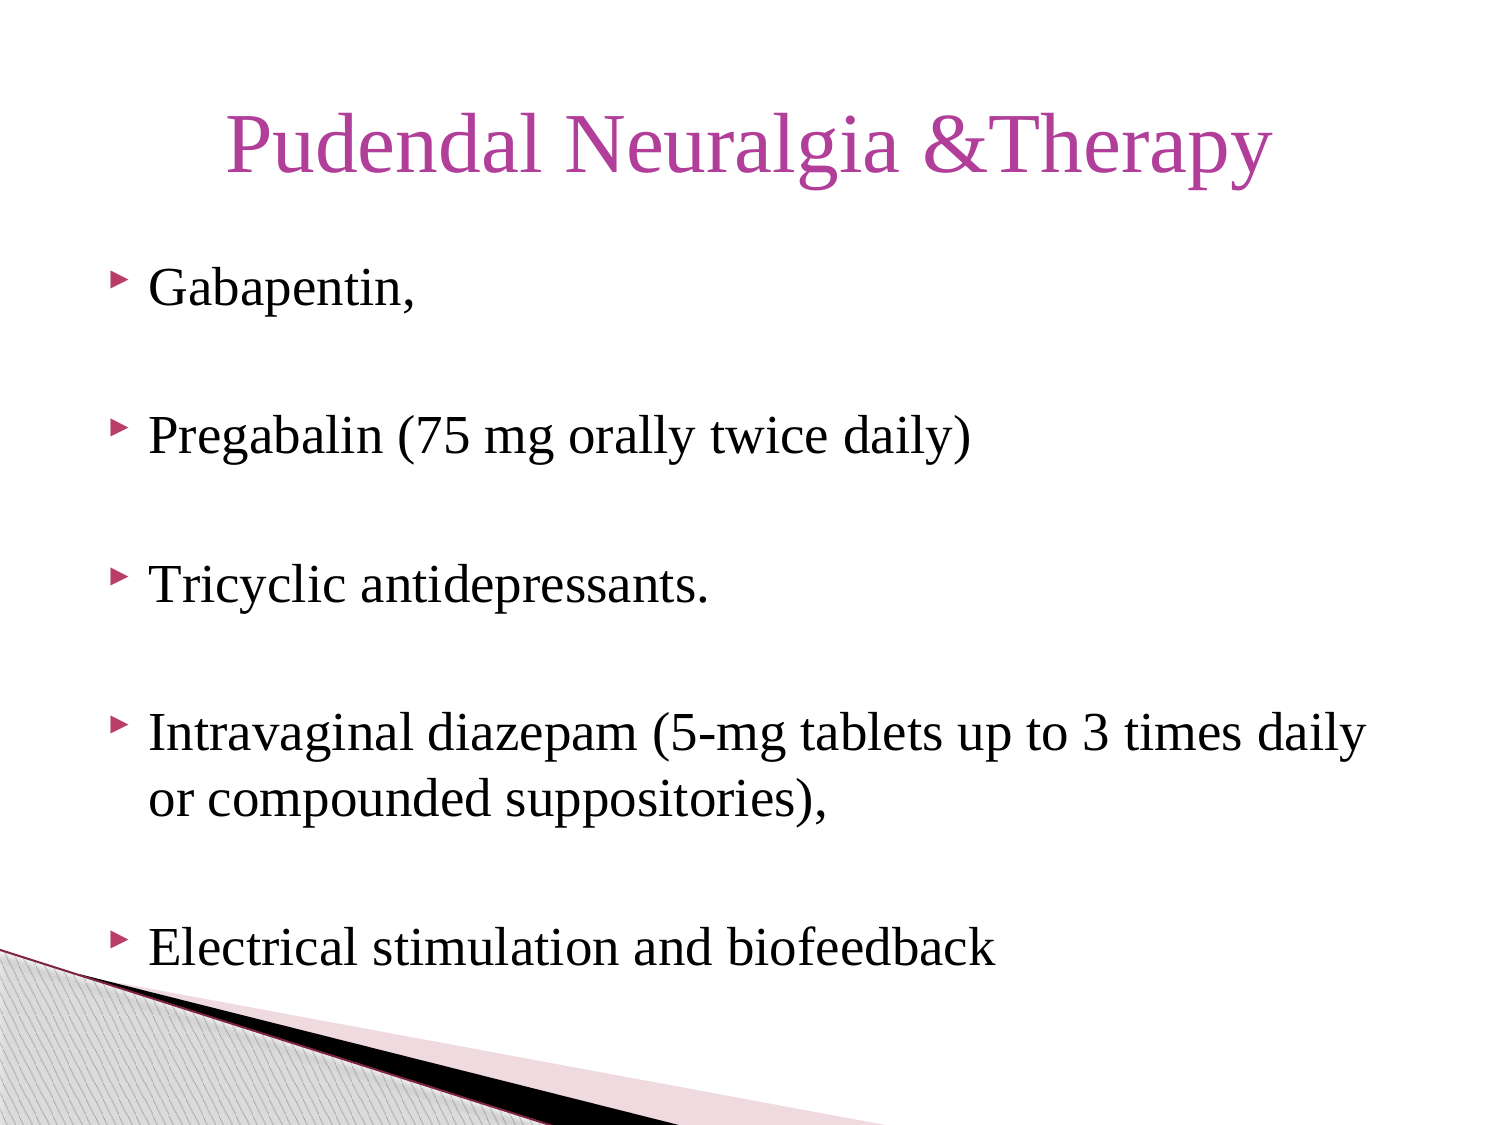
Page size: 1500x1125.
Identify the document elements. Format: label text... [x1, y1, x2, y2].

list Gabapentin, Pregabalin (75 mg orally twice daily) Tricyclic antidepressants. Intravaginal diazepam (5-mg tablets up to 3 times daily or compounded suppositories), Electrical stimulation and biofeedback [75, 243, 1425, 986]
title Pudendal Neuralgia &Therapy [75, 45, 1425, 233]
